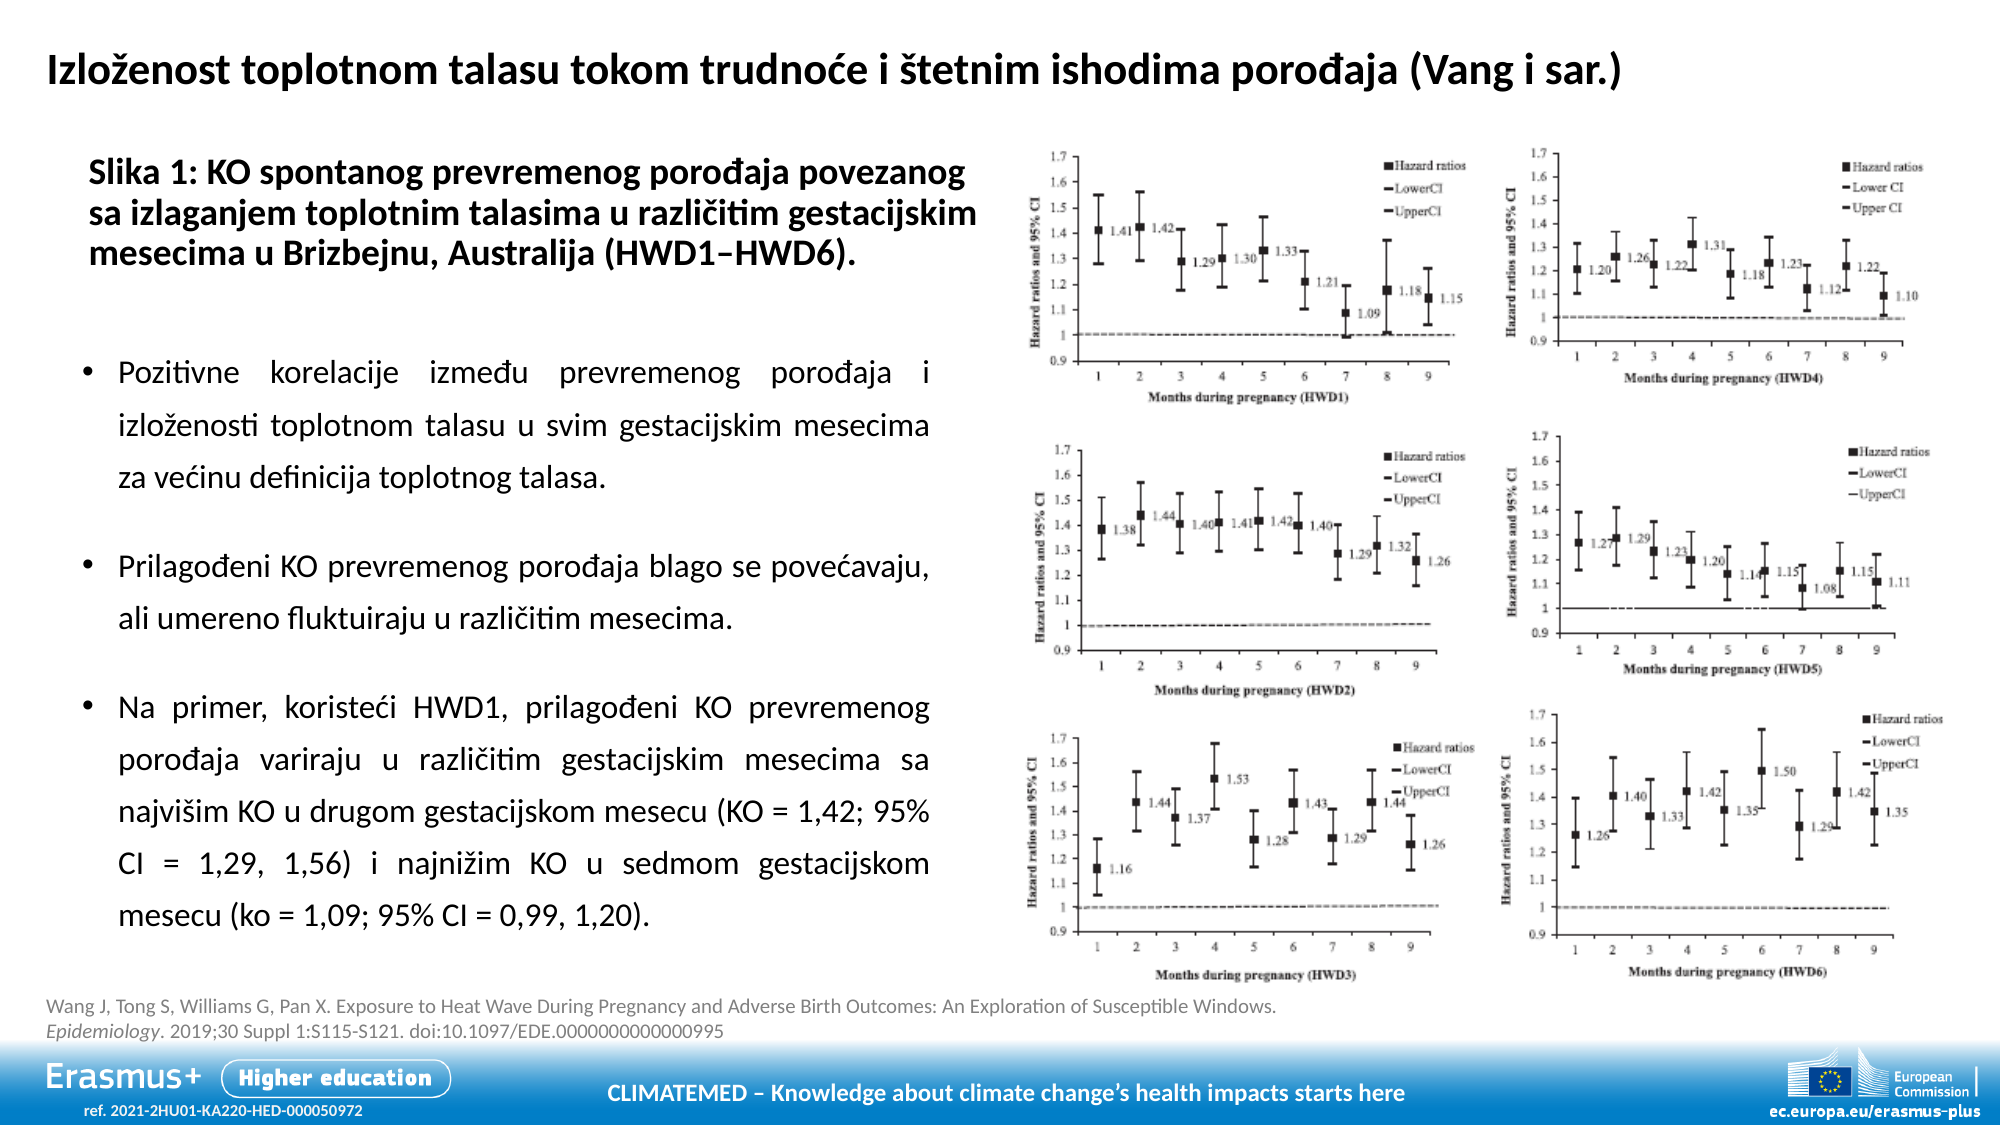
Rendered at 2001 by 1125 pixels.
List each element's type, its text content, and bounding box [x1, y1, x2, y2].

picture [0, 138, 2000, 1125]
list Pozitivne korelacije između prevremenog porođaja i izloženosti toplotnom talasu u svim gestacijskim mesecima za većinu definicija toplotnog talasa. Prilagođeni KO prevremenog porođaja blago se povećavaju, ali umereno fluktuiraju u različitim mesecima. Na primer, koristeći HWD1, prilagođeni KO prevremenog porođaja variraju u različitim gestacijskim mesecima sa najvišim KO u drugom gestacijskom mesecu (KO = 1,42; 95% CI = 1,29, 1,56) i najnižim KO u sedmom gestacijskom mesecu (ko = 1,09; 95% CI = 0,99, 1,20). [67, 331, 947, 949]
title Slika 1: KO spontanog prevremenog porođaja povezanog sa izlaganjem toplotnim talasima u različitim gestacijskim mesecima u Brizbejnu, Australija (HWD1–HWD6). [73, 167, 1000, 259]
text_box Wang J, Tong S, Williams G, Pan X. Exposure to Heat Wave During Pregnancy and Adverse Birth Outcomes: An Exploration of Susceptible Windows. Epidemiology. 2019;30 Suppl 1:S115-S121. doi:10.1097/EDE.0000000000000995 [31, 984, 1325, 1050]
text_box Izloženost toplotnom talasu tokom trudnoće i štetnim ishodima porođaja (Vang i sar.) [31, 25, 1984, 116]
